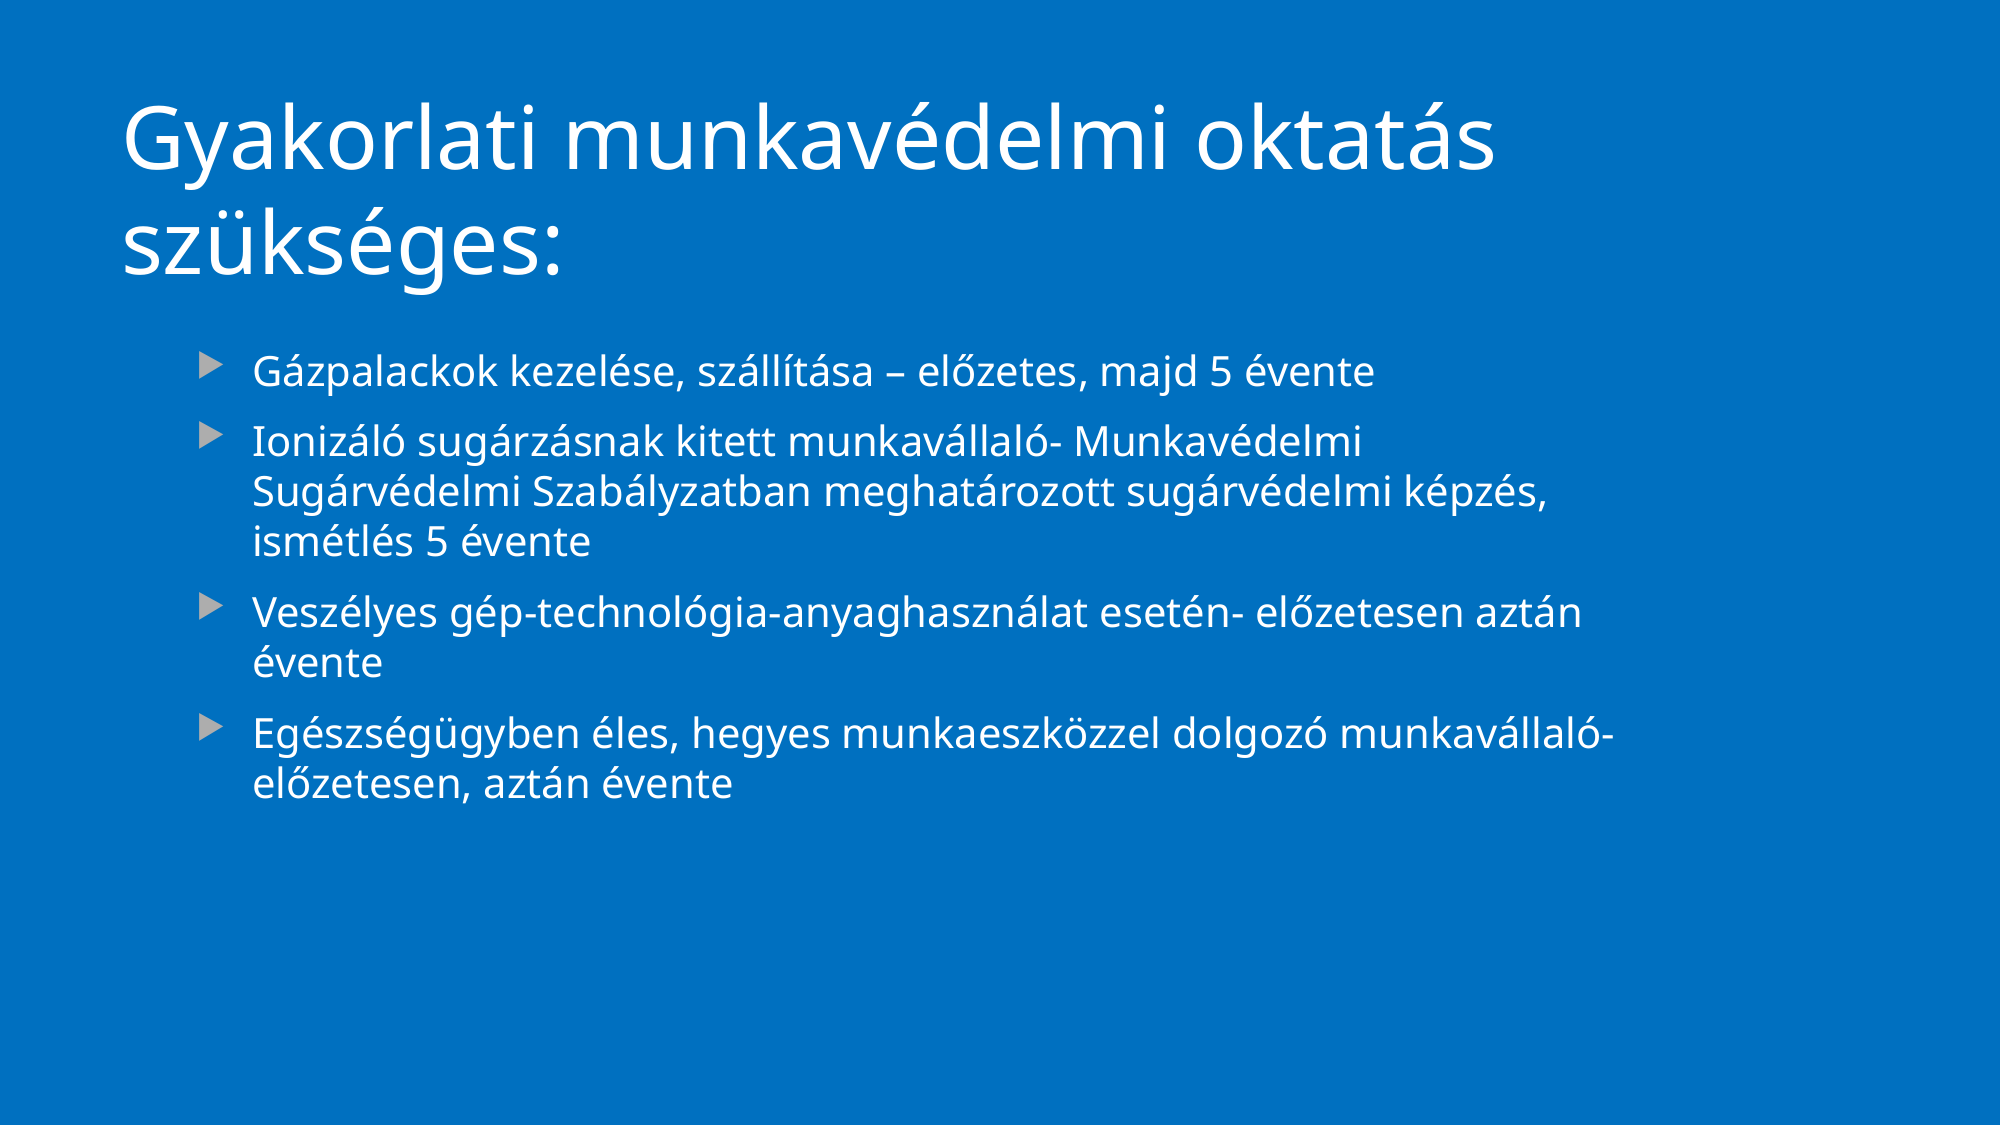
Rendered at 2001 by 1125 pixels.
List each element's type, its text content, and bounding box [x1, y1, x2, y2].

list Gázpalackok kezelése, szállítása – előzetes, majd 5 évente Ionizáló sugárzásnak kitett munkavállaló- Munkavédelmi Sugárvédelmi Szabályzatban meghatározott sugárvédelmi képzés, ismétlés 5 évente Veszélyes gép-technológia-anyaghasználat esetén- előzetesen aztán évente Egészségügyben éles, hegyes munkaeszközzel dolgozó munkavállaló- előzetesen, aztán évente [181, 336, 1649, 1025]
title Gyakorlati munkavédelmi oktatás szükséges: [106, 74, 1649, 304]
